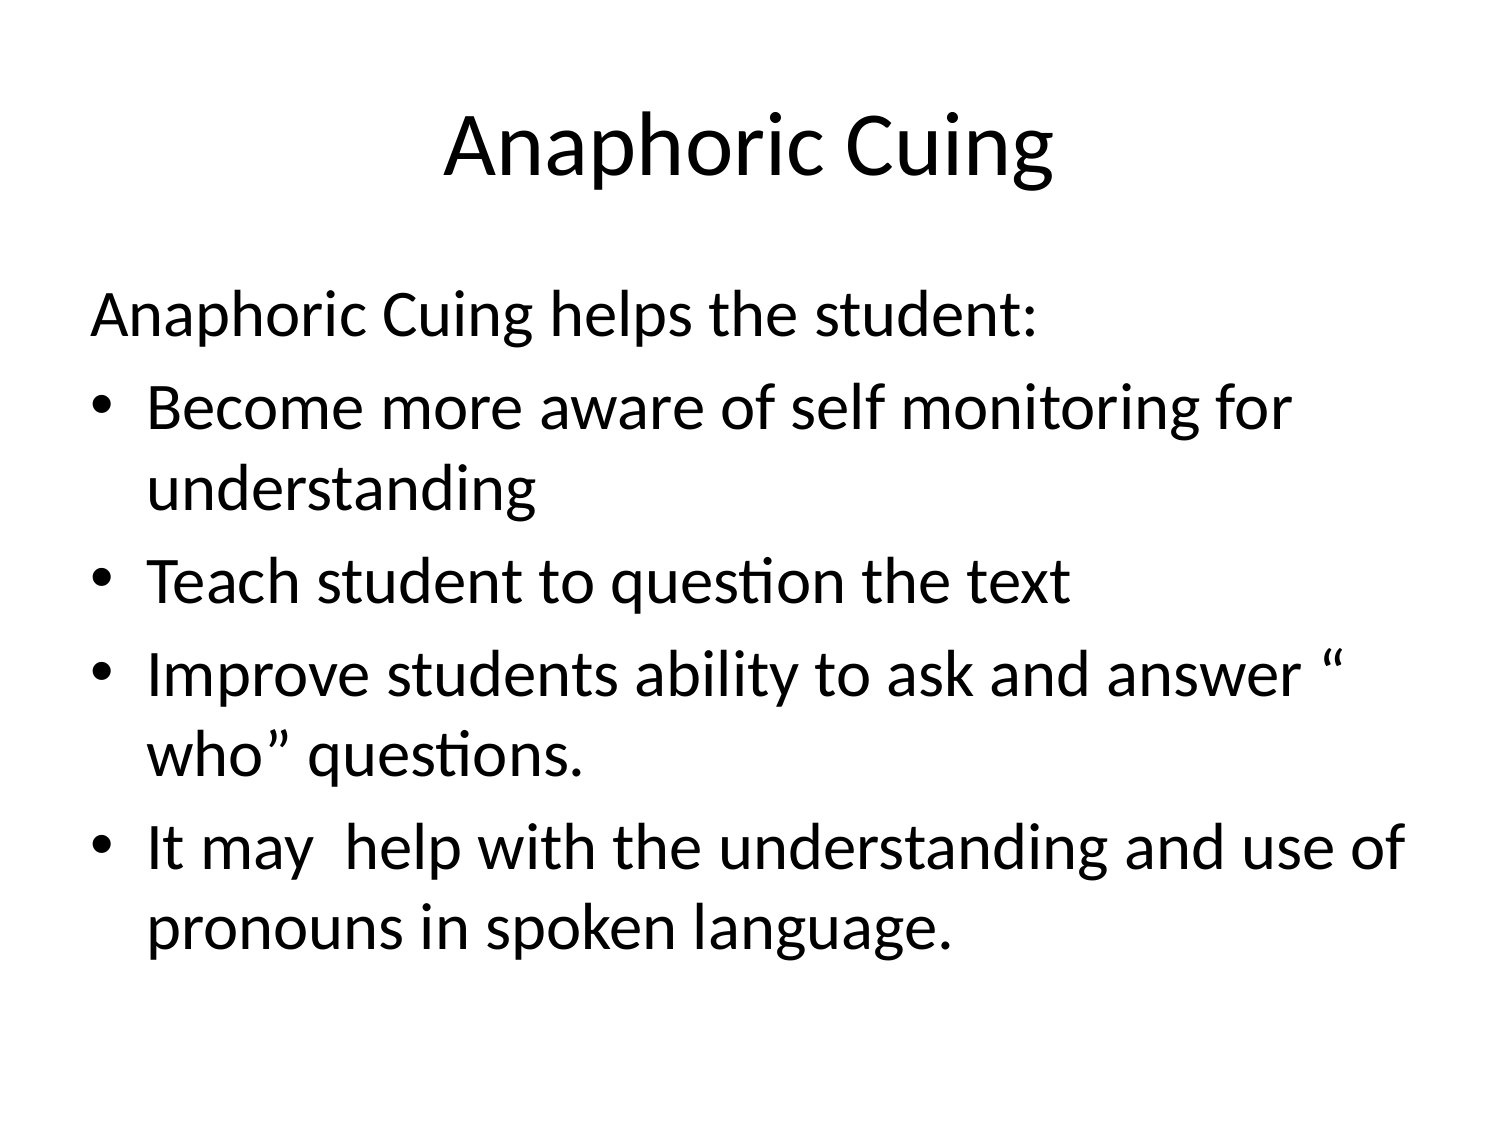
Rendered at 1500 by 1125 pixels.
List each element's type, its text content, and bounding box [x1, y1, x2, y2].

title Anaphoric Cuing [75, 45, 1425, 233]
list Anaphoric Cuing helps the student: Become more aware of self monitoring for understanding Teach student to question the text Improve students ability to ask and answer “ who” questions. It may help with the understanding and use of pronouns in spoken language. [75, 262, 1425, 1005]
